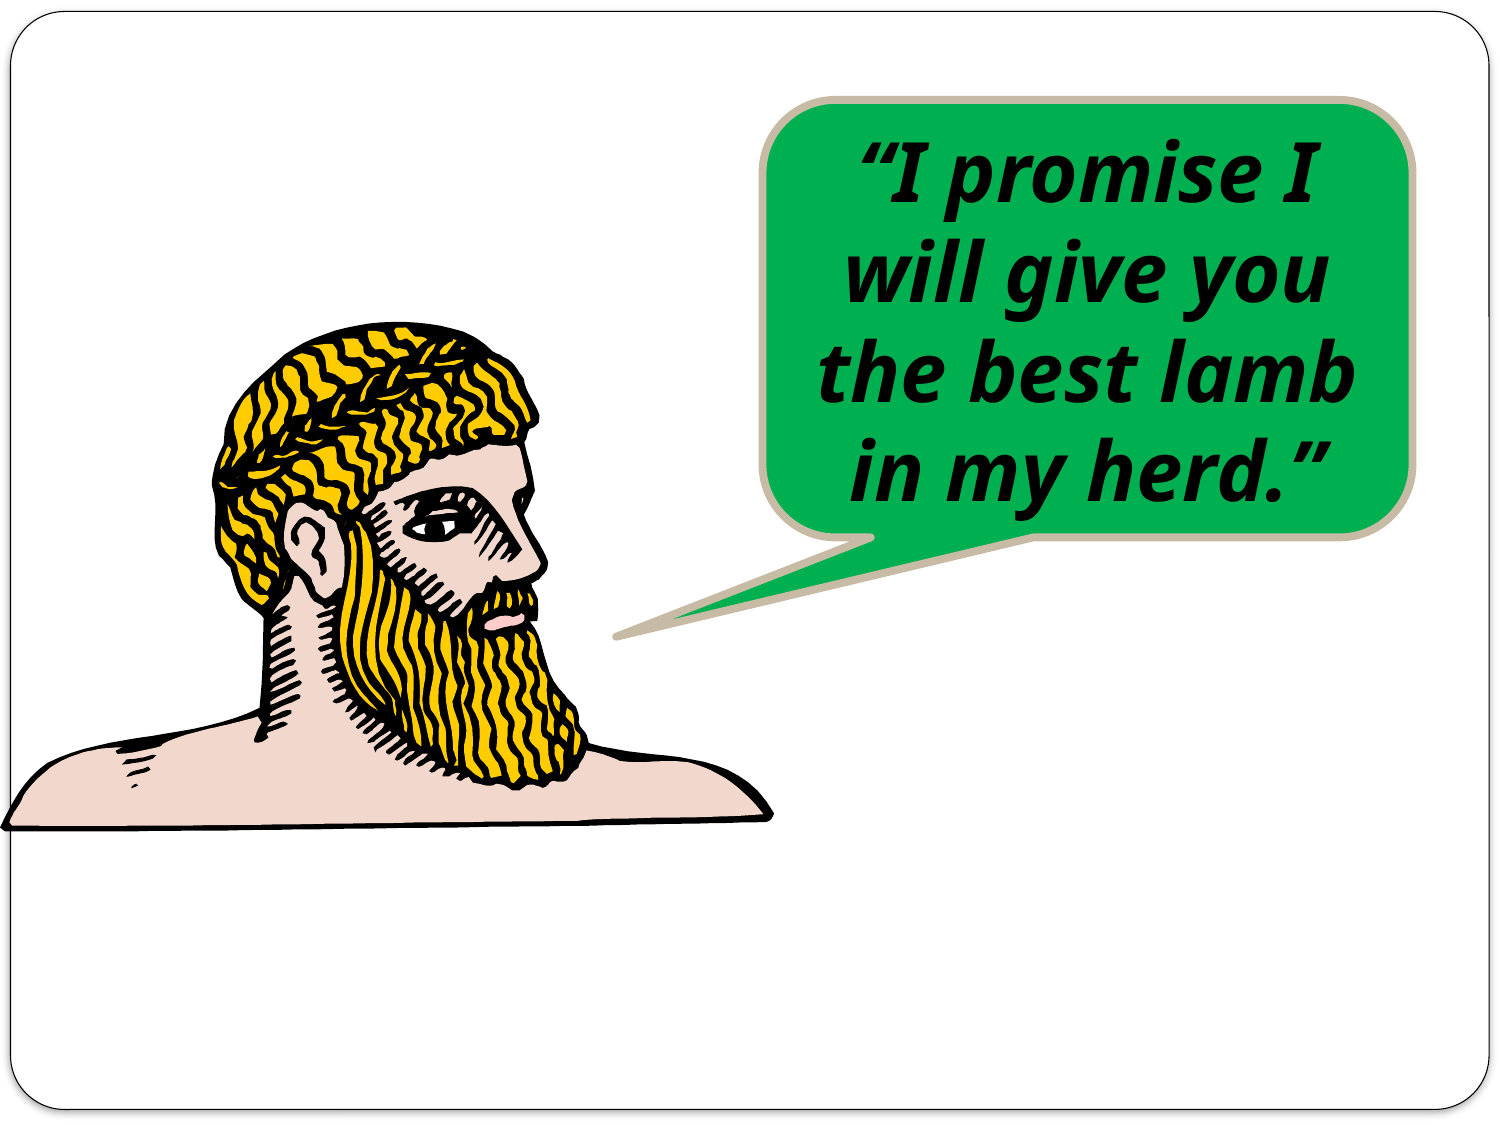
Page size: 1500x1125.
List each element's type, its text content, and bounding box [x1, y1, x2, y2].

picture [0, 312, 775, 833]
text_box “I promise I will give you the best lamb in my herd.” [758, 95, 1417, 603]
